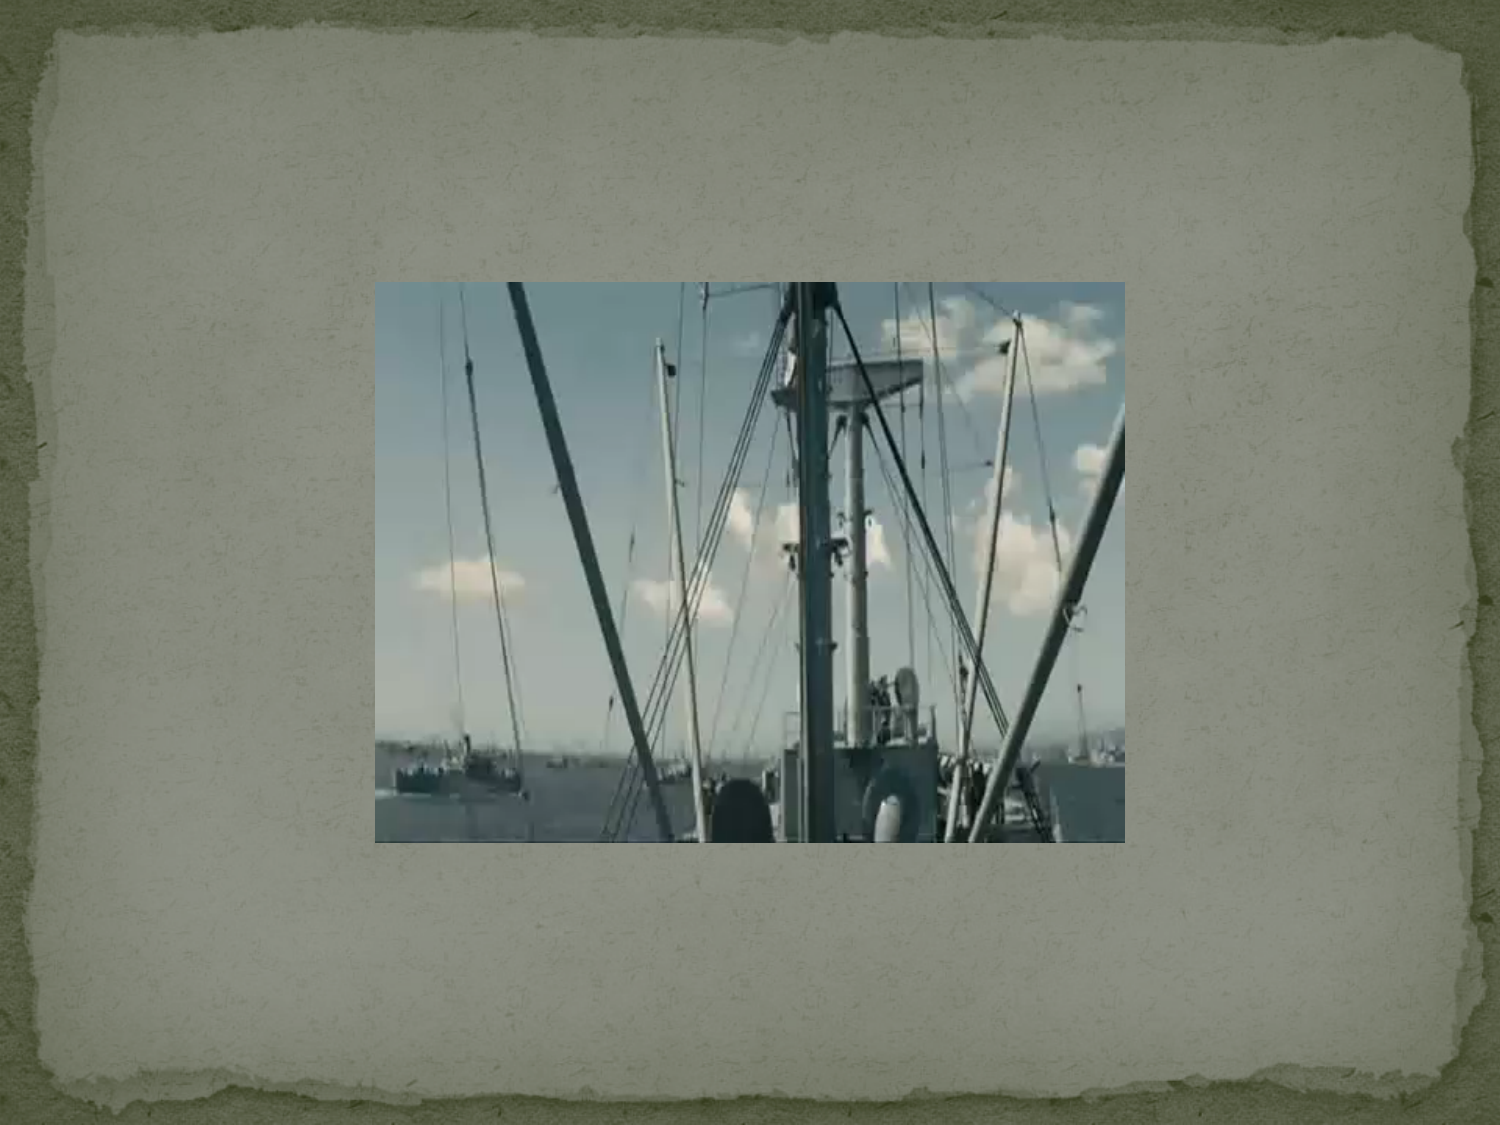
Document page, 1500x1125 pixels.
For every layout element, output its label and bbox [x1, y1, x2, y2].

text_box [377, 284, 1125, 842]
